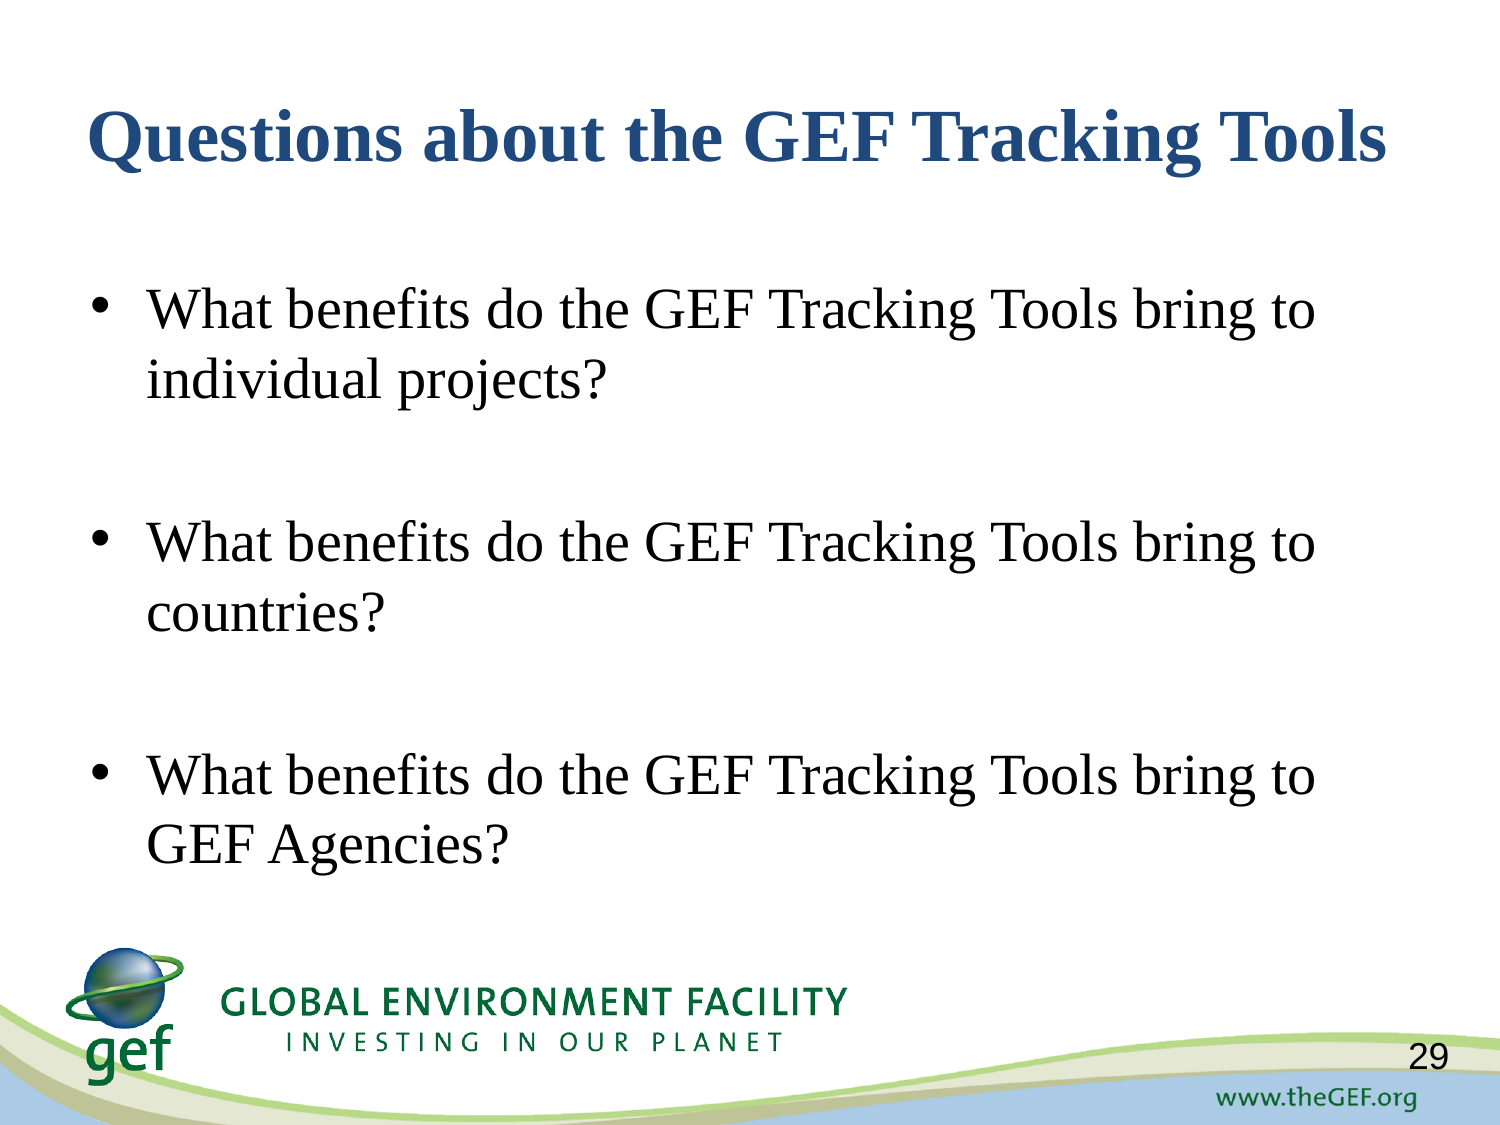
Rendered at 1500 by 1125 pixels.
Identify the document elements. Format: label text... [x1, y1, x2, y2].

picture [0, 920, 1500, 1125]
slide_number 29 [1374, 1012, 1500, 1095]
list What benefits do the GEF Tracking Tools bring to individual projects? What benefits do the GEF Tracking Tools bring to countries? What benefits do the GEF Tracking Tools bring to GEF Agencies? [74, 262, 1454, 1006]
title Questions about the GEF Tracking Tools [62, 37, 1413, 226]
